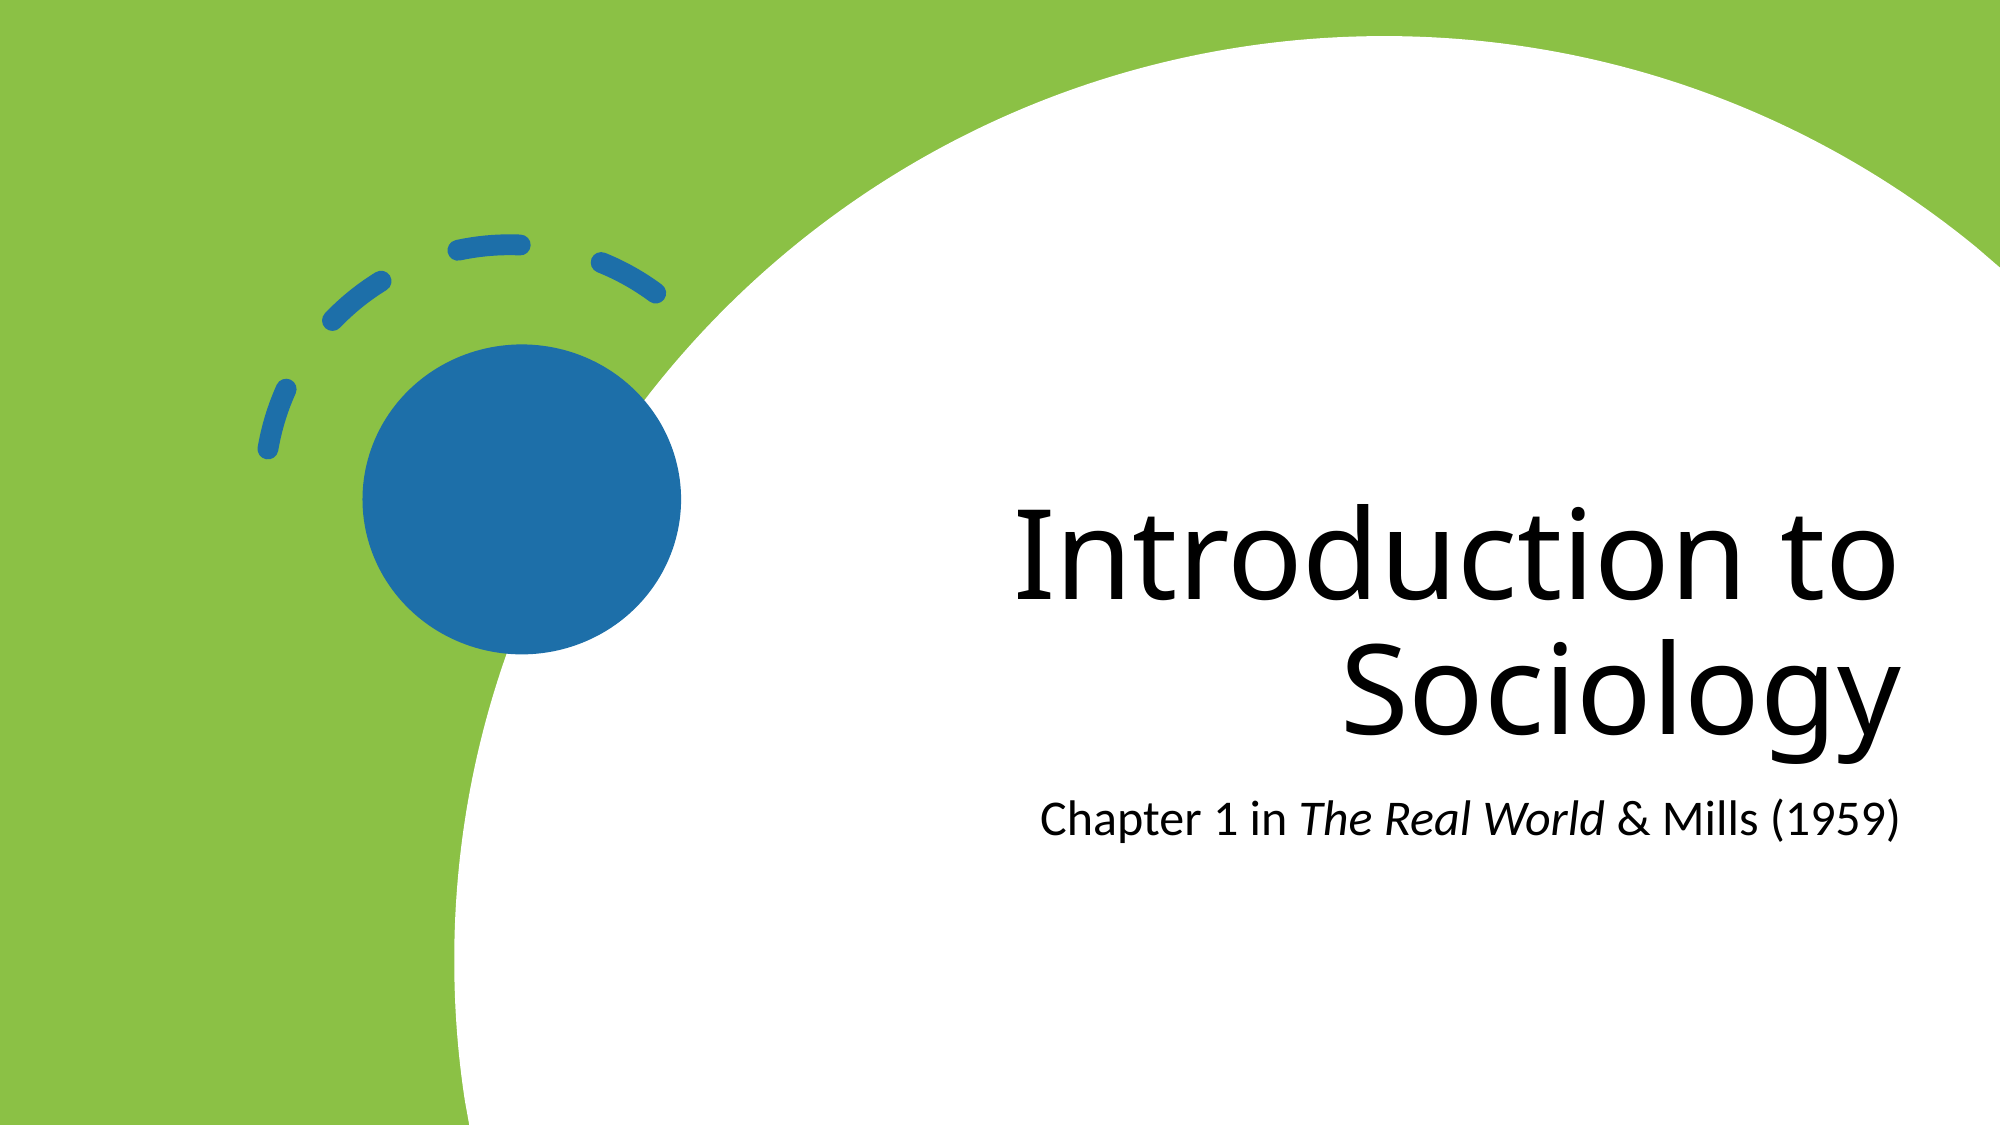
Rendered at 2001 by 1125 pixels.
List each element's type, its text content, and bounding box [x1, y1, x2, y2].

text_box [453, 35, 2000, 1125]
text_box [0, 0, 2000, 1125]
text_box [361, 373, 662, 656]
title Introduction to Sociology [662, 318, 1917, 770]
text_box [267, 244, 676, 490]
list Chapter 1 in The Real World & Mills (1959) [662, 784, 1917, 1003]
